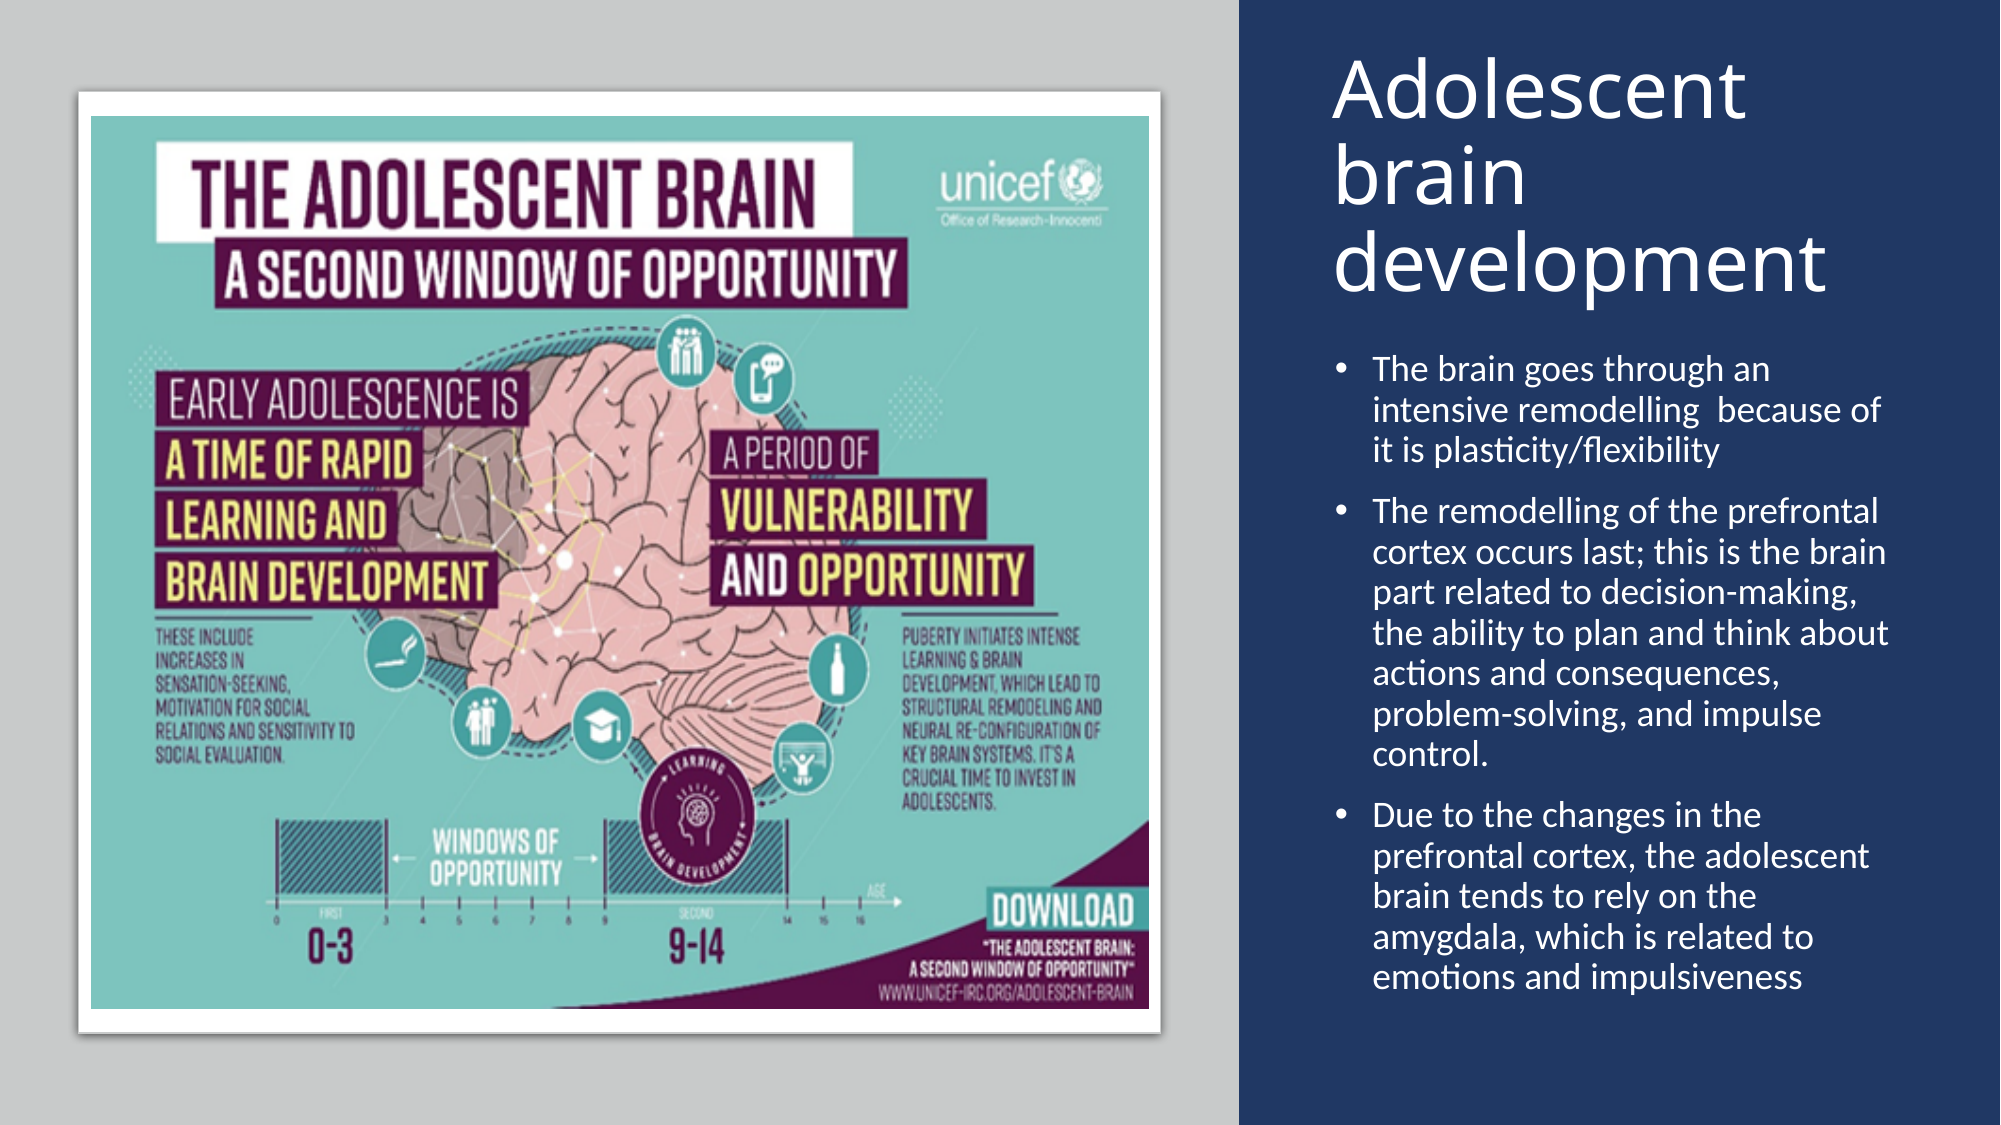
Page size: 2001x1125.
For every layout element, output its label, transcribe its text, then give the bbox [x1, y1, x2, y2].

title Adolescent brain development [1317, 41, 1920, 317]
text_box [78, 91, 1161, 1034]
text_box [0, 0, 1240, 1125]
picture [91, 116, 1149, 1009]
list The brain goes through an intensive remodelling because of it is plasticity/flexibility The remodelling of the prefrontal cortex occurs last; this is the brain part related to decision-making, the ability to plan and think about actions and consequences, problem-solving, and impulse control. Due to the changes in the prefrontal cortex, the adolescent brain tends to rely on the amygdala, which is related to emotions and impulsiveness [1319, 341, 1922, 1020]
